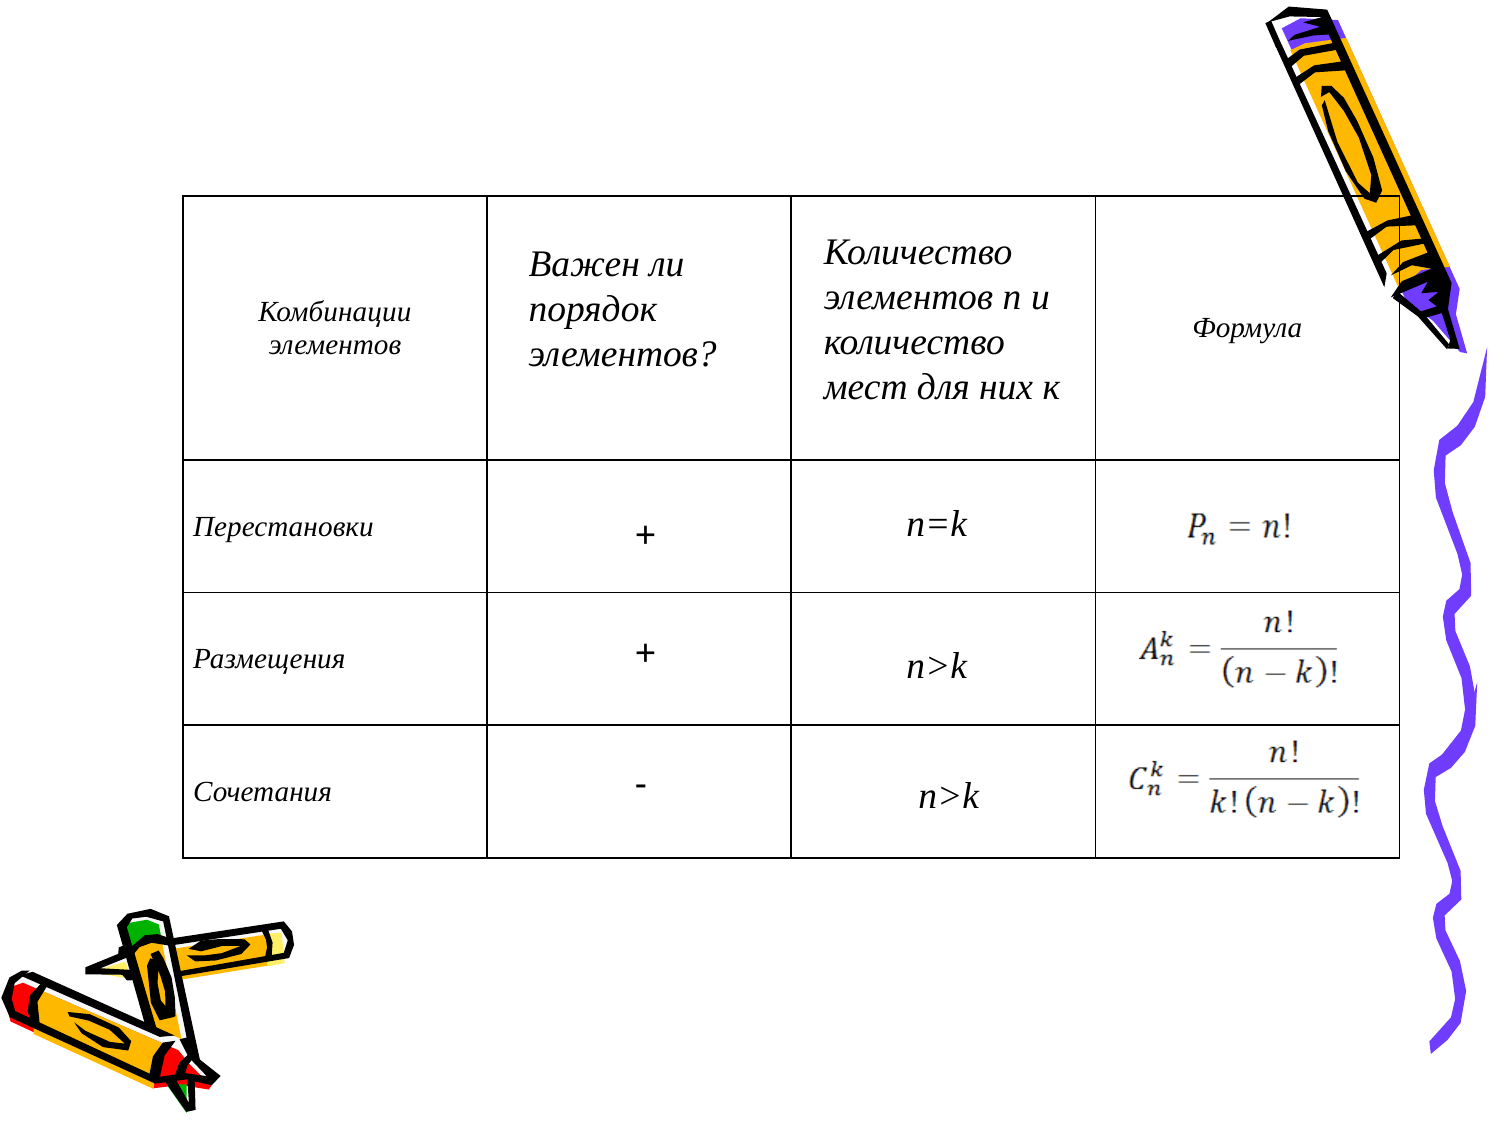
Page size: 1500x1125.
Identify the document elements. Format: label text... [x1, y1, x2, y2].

text_box n>k [891, 633, 1010, 739]
table_cell [1096, 726, 1399, 857]
text_box - [620, 751, 680, 812]
picture [1139, 609, 1339, 692]
table_cell [1096, 461, 1399, 592]
table_cell Перестановки [184, 461, 486, 592]
table_header Формула [1096, 197, 1399, 459]
table_header [792, 197, 1095, 459]
table_cell [488, 726, 790, 857]
text_box Количество элементов п и количество мест для них к [809, 219, 1081, 460]
table_cell [488, 461, 790, 592]
text_box + [620, 621, 680, 682]
text_box Важен ли порядок элементов? [513, 231, 743, 427]
picture [1186, 503, 1292, 547]
text_box + [620, 503, 680, 564]
table_cell Сочетания [184, 726, 486, 857]
table_cell [792, 726, 1095, 857]
text_box n>k [903, 763, 1022, 868]
table_header [488, 197, 790, 459]
table_cell [1096, 593, 1399, 724]
table_cell [488, 593, 790, 724]
picture [1127, 739, 1361, 822]
table_header Комбинации элементов [184, 197, 486, 459]
text_box n=k [891, 491, 1034, 597]
table_cell Размещения [184, 593, 486, 724]
table_cell [792, 461, 1095, 592]
table_cell [792, 593, 1095, 724]
